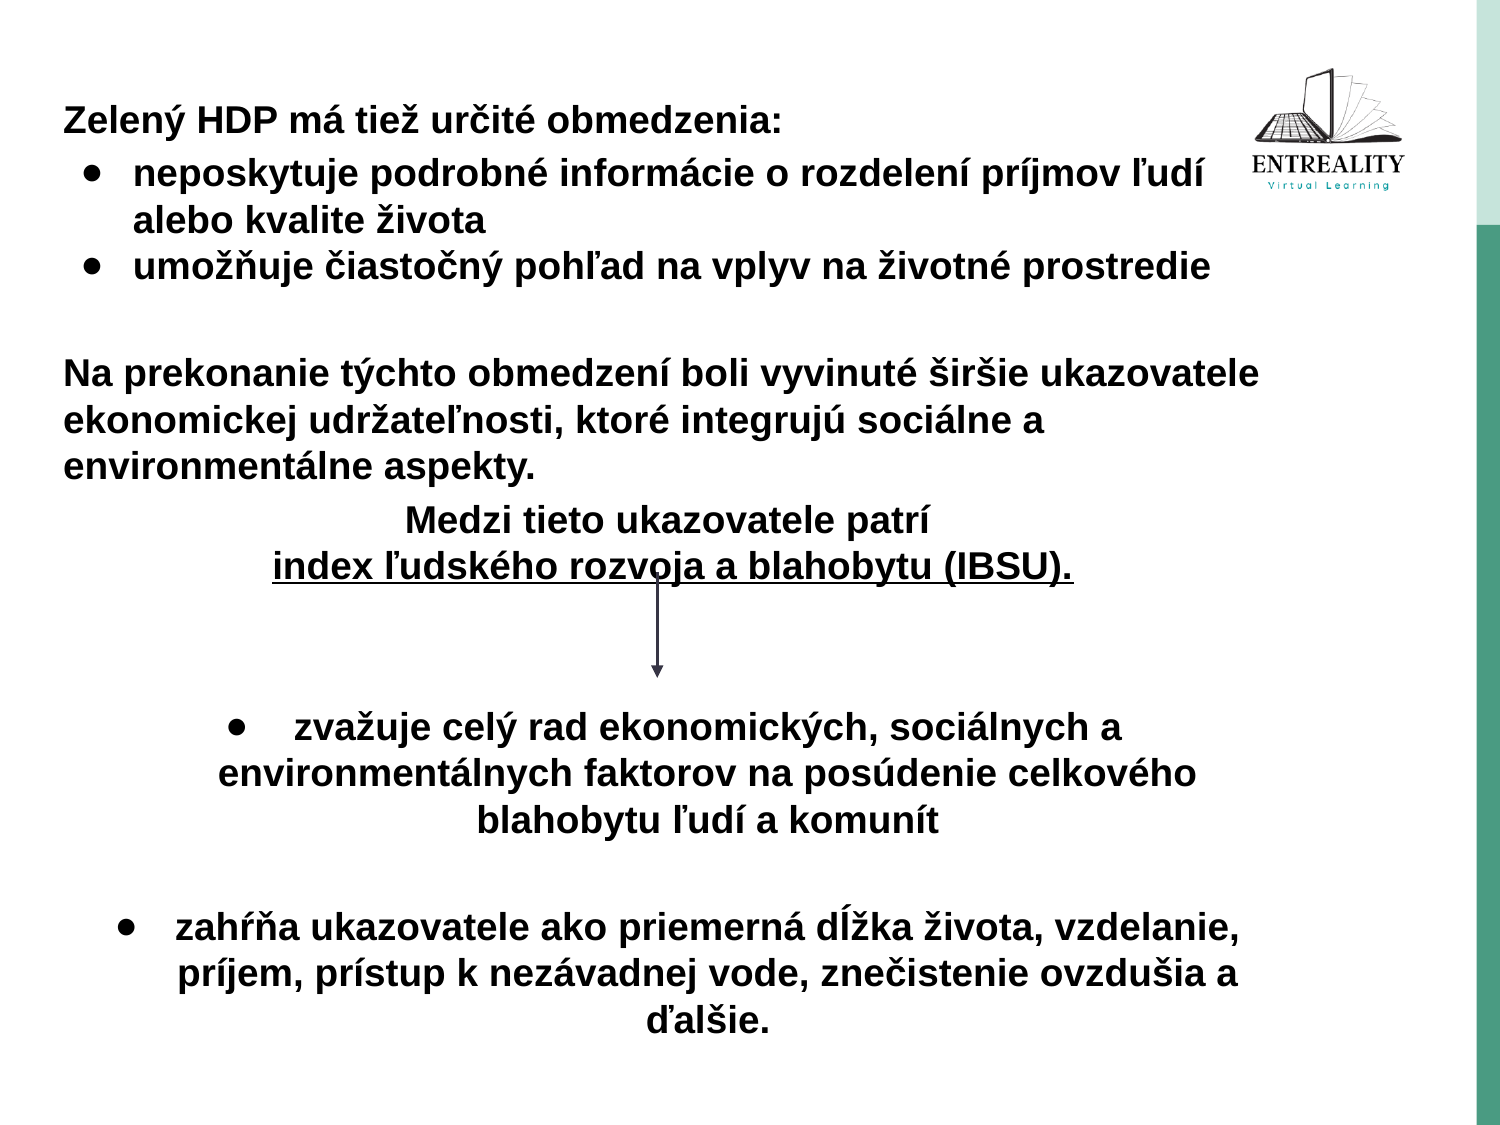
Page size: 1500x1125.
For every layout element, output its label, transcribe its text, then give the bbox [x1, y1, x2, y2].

list Zelený HDP má tiež určité obmedzenia: neposkytuje podrobné informácie o rozdelení príjmov ľudí alebo kvalite života umožňuje čiastočný pohľad na vplyv na životné prostredie Na prekonanie týchto obmedzení boli vyvinuté širšie ukazovatele ekonomickej udržateľnosti, ktoré integrujú sociálne a environmentálne aspekty. Medzi tieto ukazovatele patrí index ľudského rozvoja a blahobytu (IBSU). zvažuje celý rad ekonomických, sociálnych a environmentálnych faktorov na posúdenie celkového blahobytu ľudí a komunít zahŕňa ukazovatele ako priemerná dĺžka života, vzdelanie, príjem, prístup k nezávadnej vode, znečistenie ovzdušia a ďalšie. [48, 86, 1299, 1050]
picture [1198, 0, 1458, 259]
